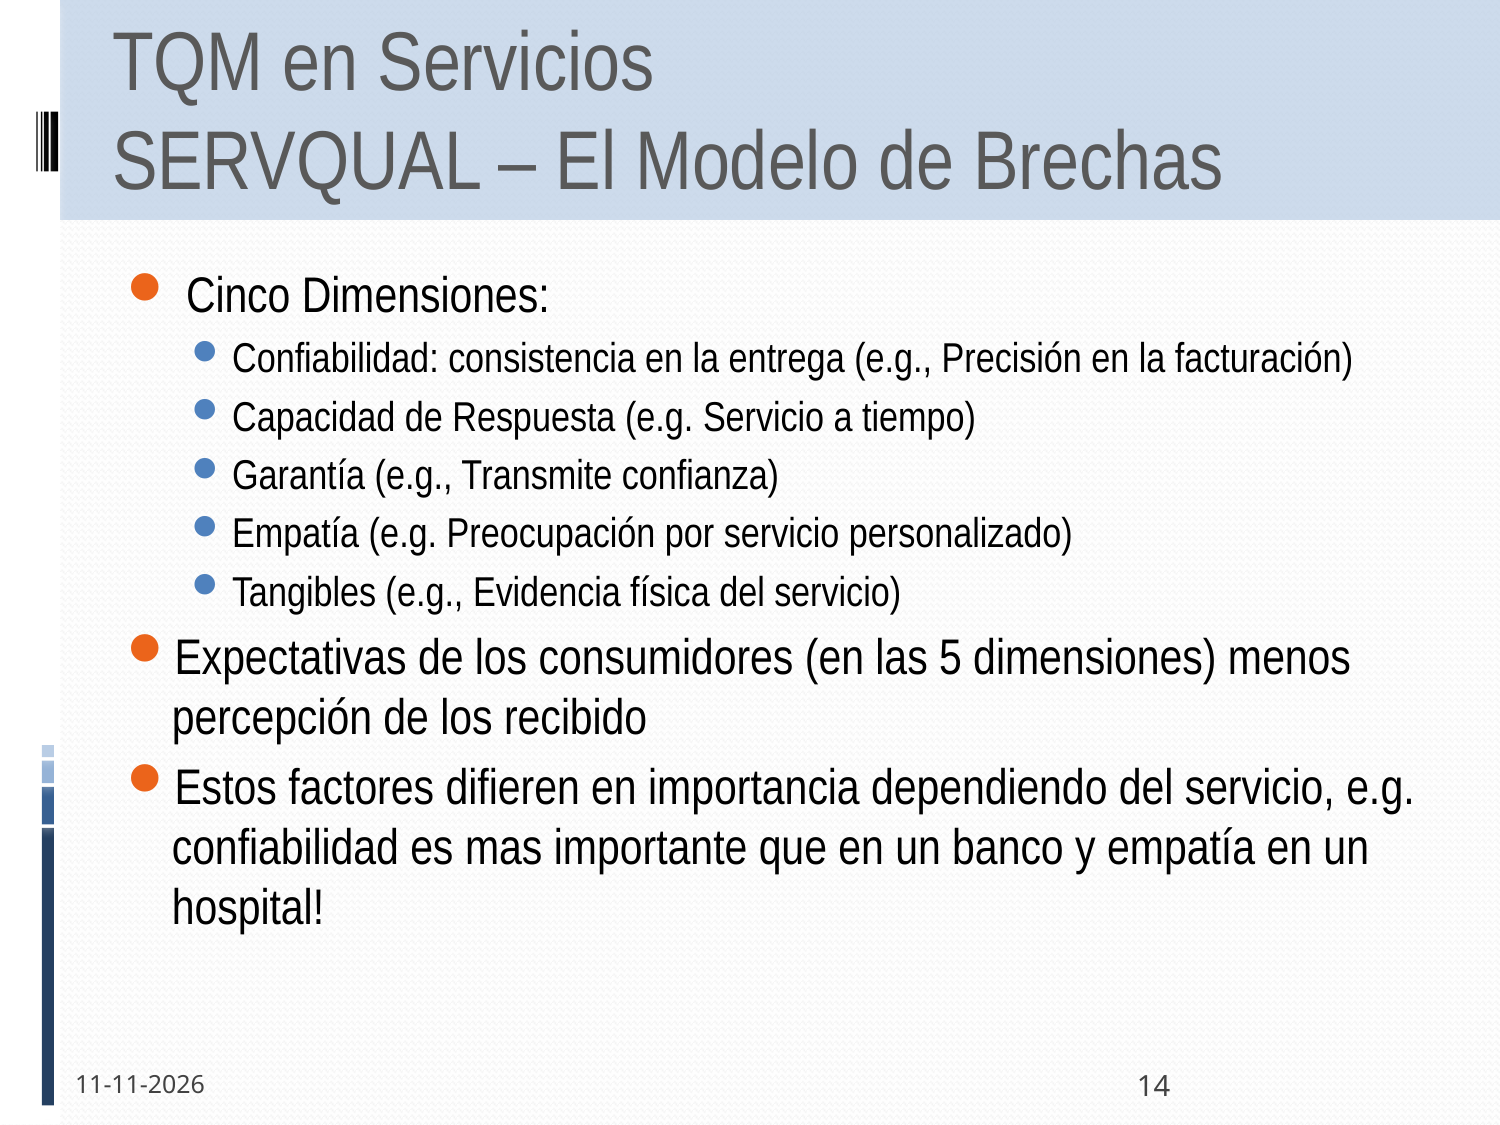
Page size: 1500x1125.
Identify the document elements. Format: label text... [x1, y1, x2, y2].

title TQM en Servicios SERVQUAL – El Modelo de Brechas [111, 18, 1436, 207]
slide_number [75, 1042, 243, 1103]
slide_number 14 [1045, 1046, 1171, 1107]
list Cinco Dimensiones: Confiabilidad: consistencia en la entrega (e.g., Precisión en la facturación) Capacidad de Respuesta (e.g. Servicio a tiempo) Garantía (e.g., Transmite confianza) Empatía (e.g. Preocupación por servicio personalizado) Tangibles (e.g., Evidencia física del servicio) Expectativas de los consumidores (en las 5 dimensiones) menos percepción de los recibido Estos factores difieren en importancia dependiendo del servicio, e.g. confiabilidad es mas importante que en un banco y empatía en un hospital! [111, 255, 1436, 1038]
